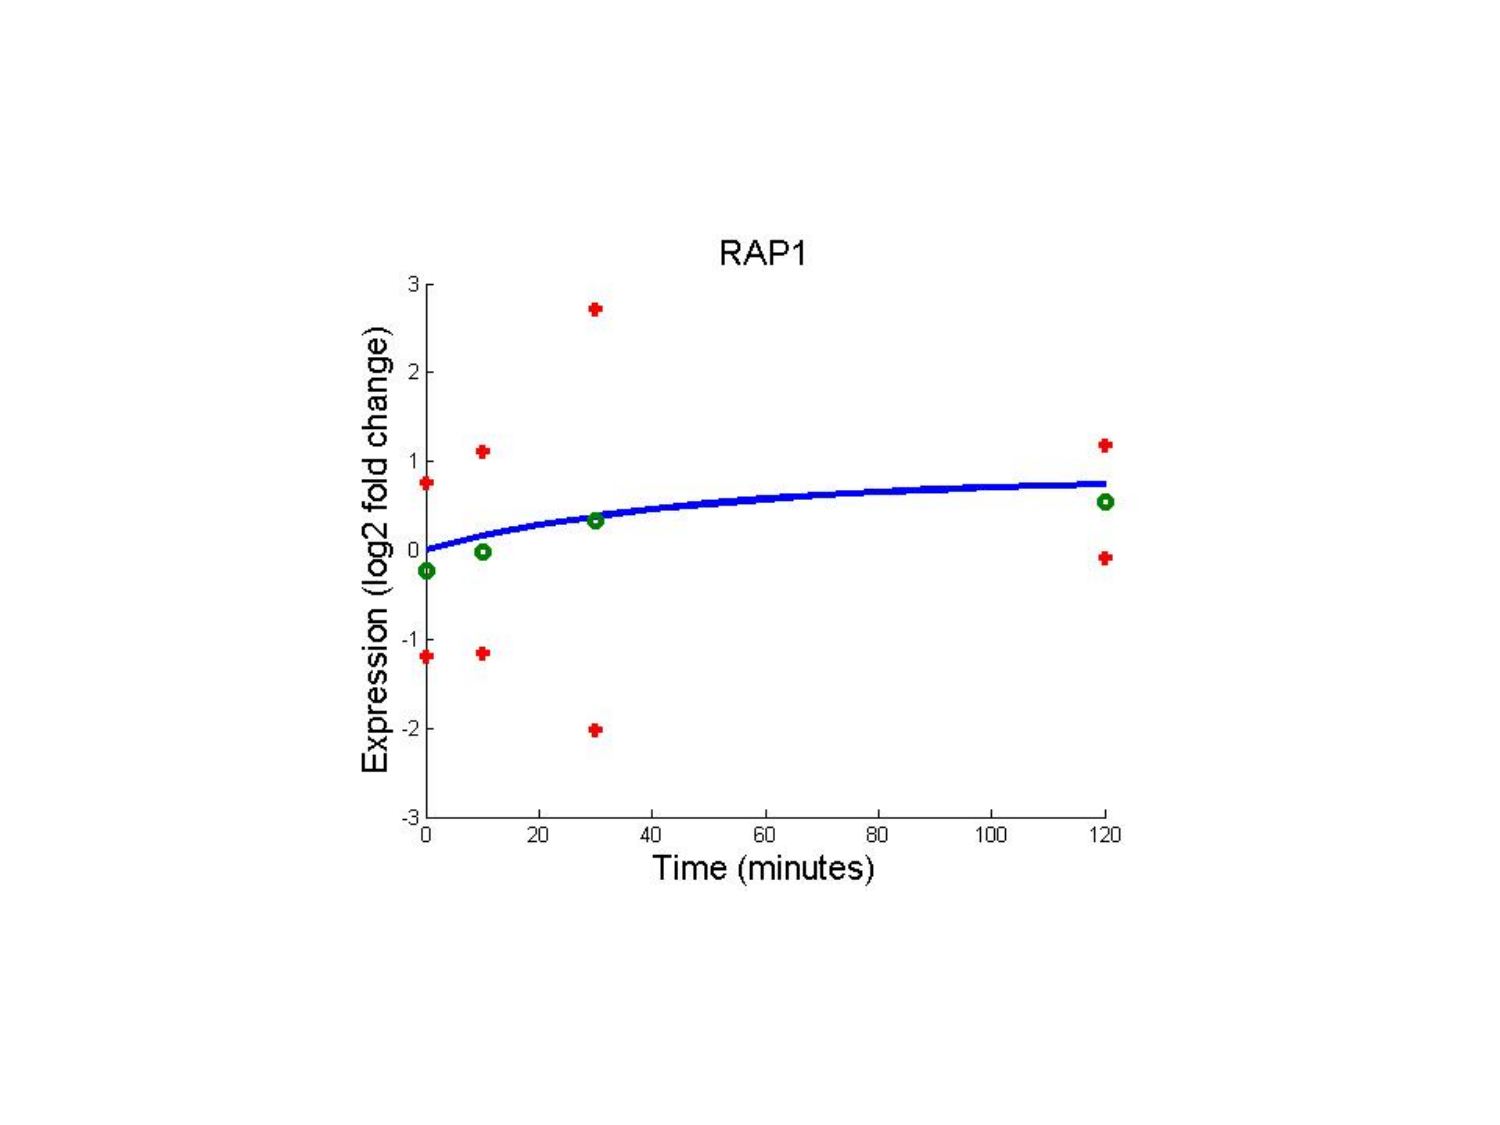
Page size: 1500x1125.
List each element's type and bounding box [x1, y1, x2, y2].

picture [312, 234, 1188, 891]
